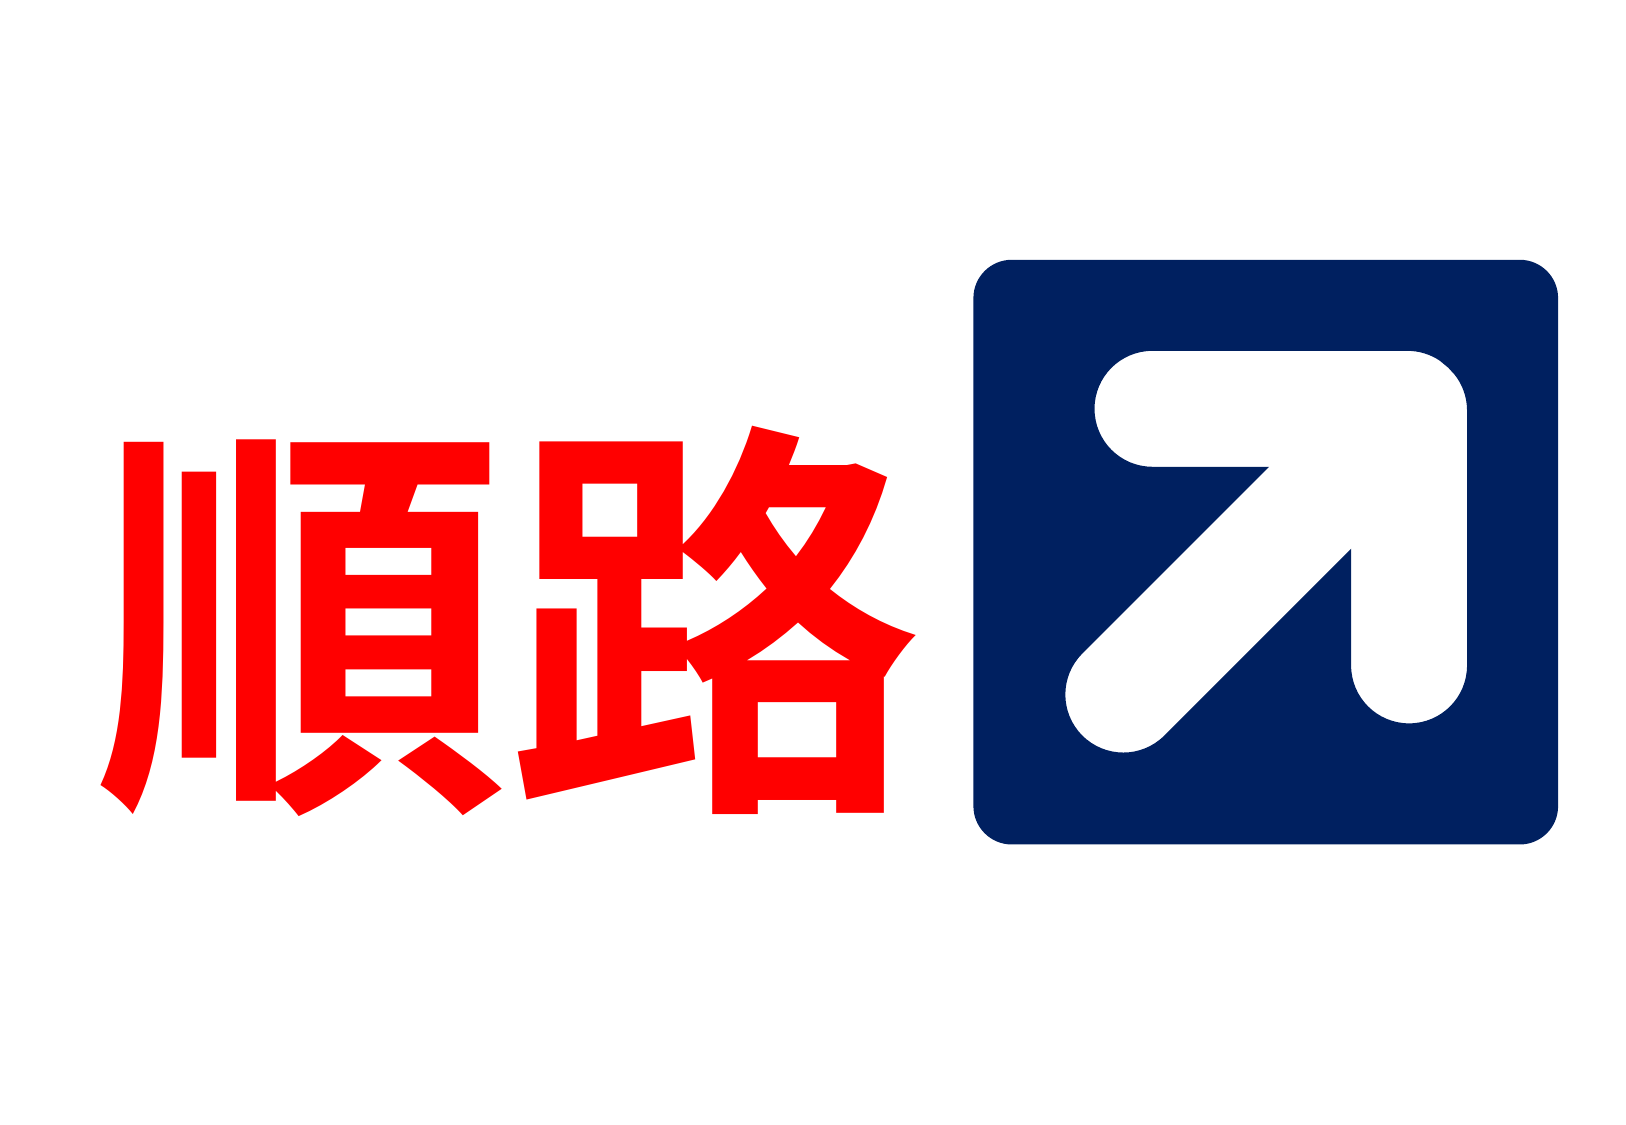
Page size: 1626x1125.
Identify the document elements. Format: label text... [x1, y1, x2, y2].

text_box [971, 257, 1561, 847]
text_box 順路 [78, 356, 938, 869]
